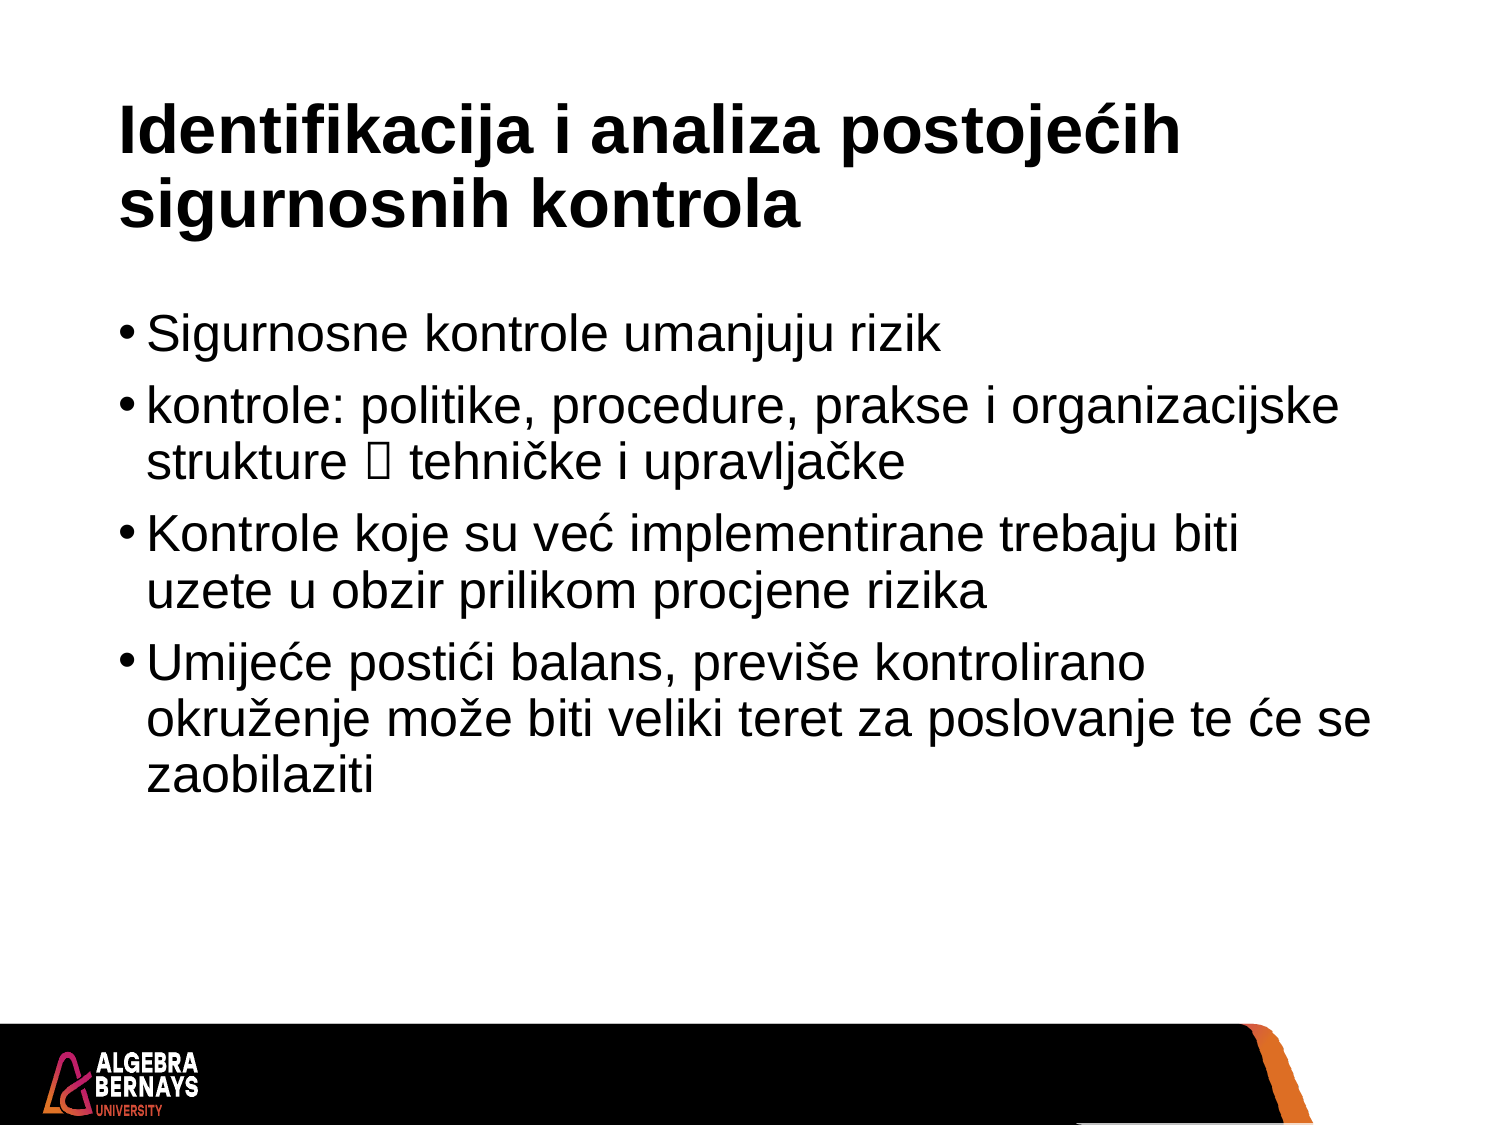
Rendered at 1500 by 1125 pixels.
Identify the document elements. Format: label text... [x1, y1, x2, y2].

title Identifikacija i analiza postojećih sigurnosnih kontrola [103, 59, 1397, 278]
picture [0, 1023, 1468, 1125]
list Sigurnosne kontrole umanjuju rizik kontrole: politike, procedure, prakse i organizacijske strukture  tehničke i upravljačke Kontrole koje su već implementirane trebaju biti uzete u obzir prilikom procjene rizika Umijeće postići balans, previše kontrolirano okruženje može biti veliki teret za poslovanje te će se zaobilaziti [103, 299, 1397, 1014]
